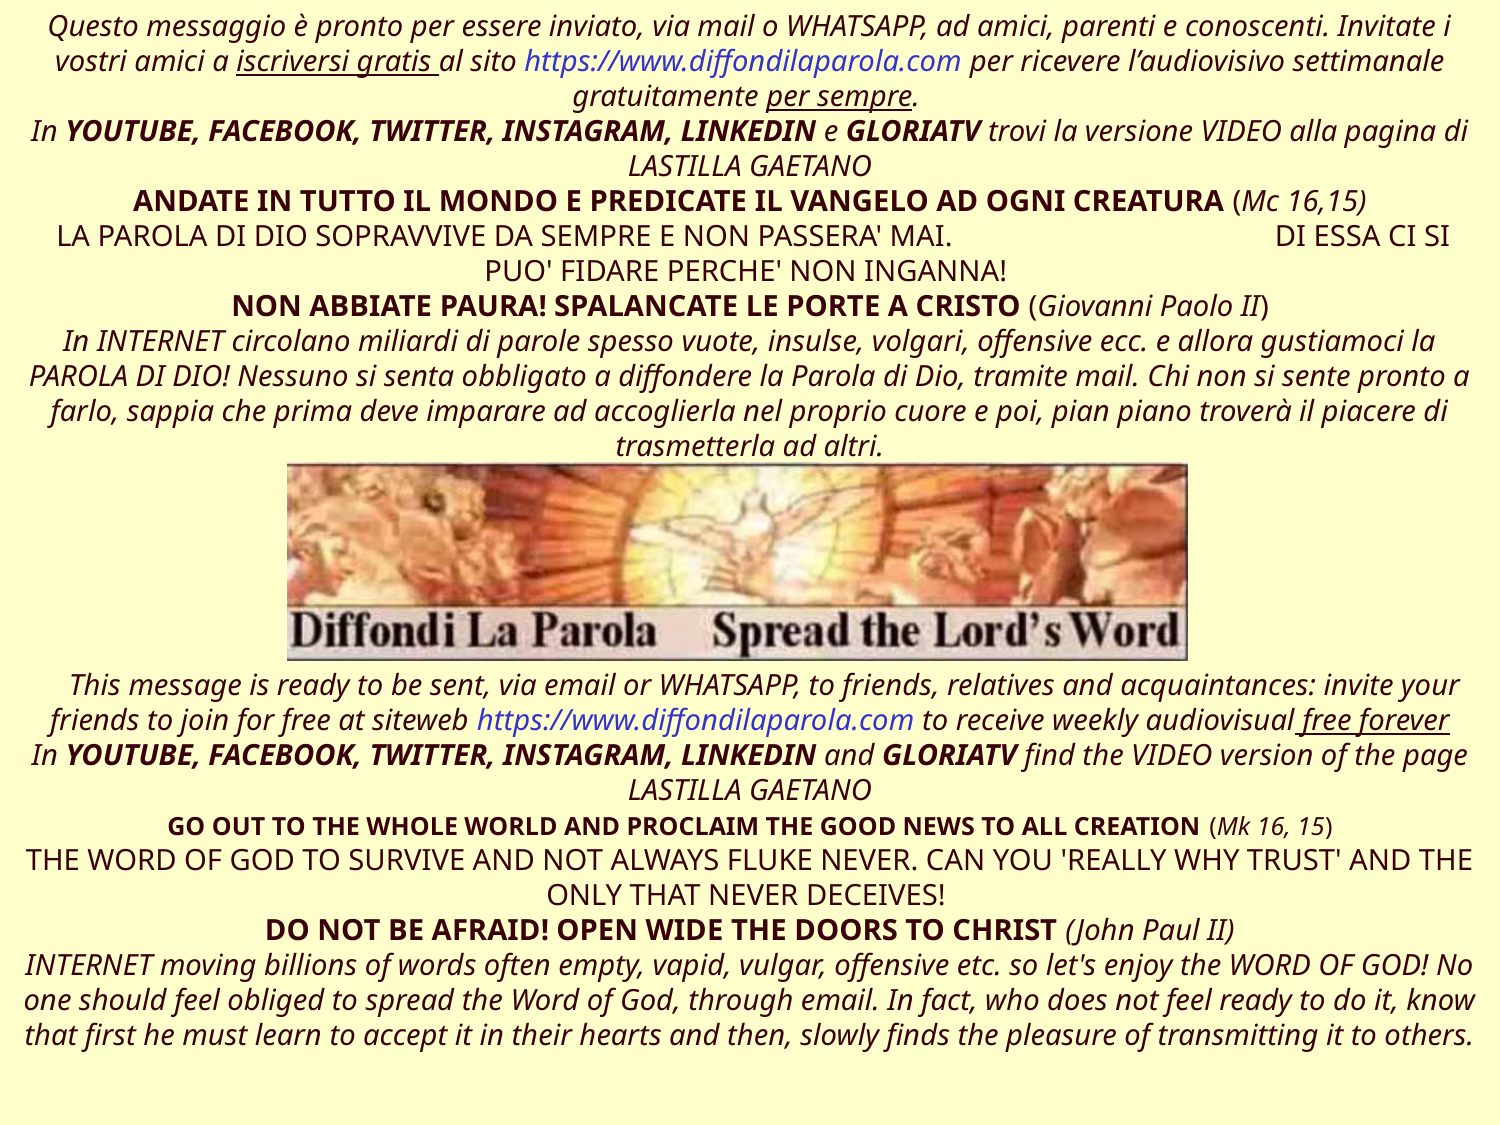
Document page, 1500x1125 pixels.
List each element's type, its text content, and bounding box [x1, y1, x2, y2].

text_box Questo messaggio è pronto per essere inviato, via mail o WHATSAPP, ad amici, parenti e conoscenti. Invitate i vostri amici a iscriversi gratis al sito https://www.diffondilaparola.com per ricevere l’audiovisivo settimanale gratuitamente per sempre. In YOUTUBE, FACEBOOK, TWITTER, INSTAGRAM, LINKEDIN e GLORIATV trovi la versione VIDEO alla pagina di LASTILLA GAETANO ANDATE IN TUTTO IL MONDO E PREDICATE IL VANGELO AD OGNI CREATURA (Mc 16,15) LA PAROLA DI DIO SOPRAVVIVE DA SEMPRE E NON PASSERA' MAI. DI ESSA CI SI PUO' FIDARE PERCHE' NON INGANNA! NON ABBIATE PAURA! SPALANCATE LE PORTE A CRISTO (Giovanni Paolo II) In INTERNET circolano miliardi di parole spesso vuote, insulse, volgari, offensive ecc. e allora gustiamoci la PAROLA DI DIO! Nessuno si senta obbligato a diffondere la Parola di Dio, tramite mail. Chi non si sente pronto a farlo, sappia che prima deve imparare ad accoglierla nel proprio cuore e poi, pian piano troverà il piacere di trasmetterla ad altri. This message is ready to be sent, via email or WHATSAPP, to friends, relatives and acquaintances: invite your friends to join for free at siteweb https://www.diffondilaparola.com to receive weekly audiovisual free forever In YOUTUBE, FACEBOOK, TWITTER, INSTAGRAM, LINKEDIN and GLORIATV find the VIDEO version of the page LASTILLA GAETANO GO OUT TO THE WHOLE WORLD AND PROCLAIM THE GOOD NEWS TO ALL CREATION (Mk 16, 15) THE WORD OF GOD TO SURVIVE AND NOT ALWAYS FLUKE NEVER. CAN YOU 'REALLY WHY TRUST' AND THE ONLY THAT NEVER DECEIVES! DO NOT BE AFRAID! OPEN WIDE THE DOORS TO CHRIST (John Paul II) INTERNET moving billions of words often empty, vapid, vulgar, offensive etc. so let's enjoy the WORD OF GOD! No one should feel obliged to spread the Word of God, through email. In fact, who does not feel ready to do it, know that first he must learn to accept it in their hearts and then, slowly finds the pleasure of transmitting it to others. [0, 0, 1500, 1059]
picture [287, 462, 1188, 661]
